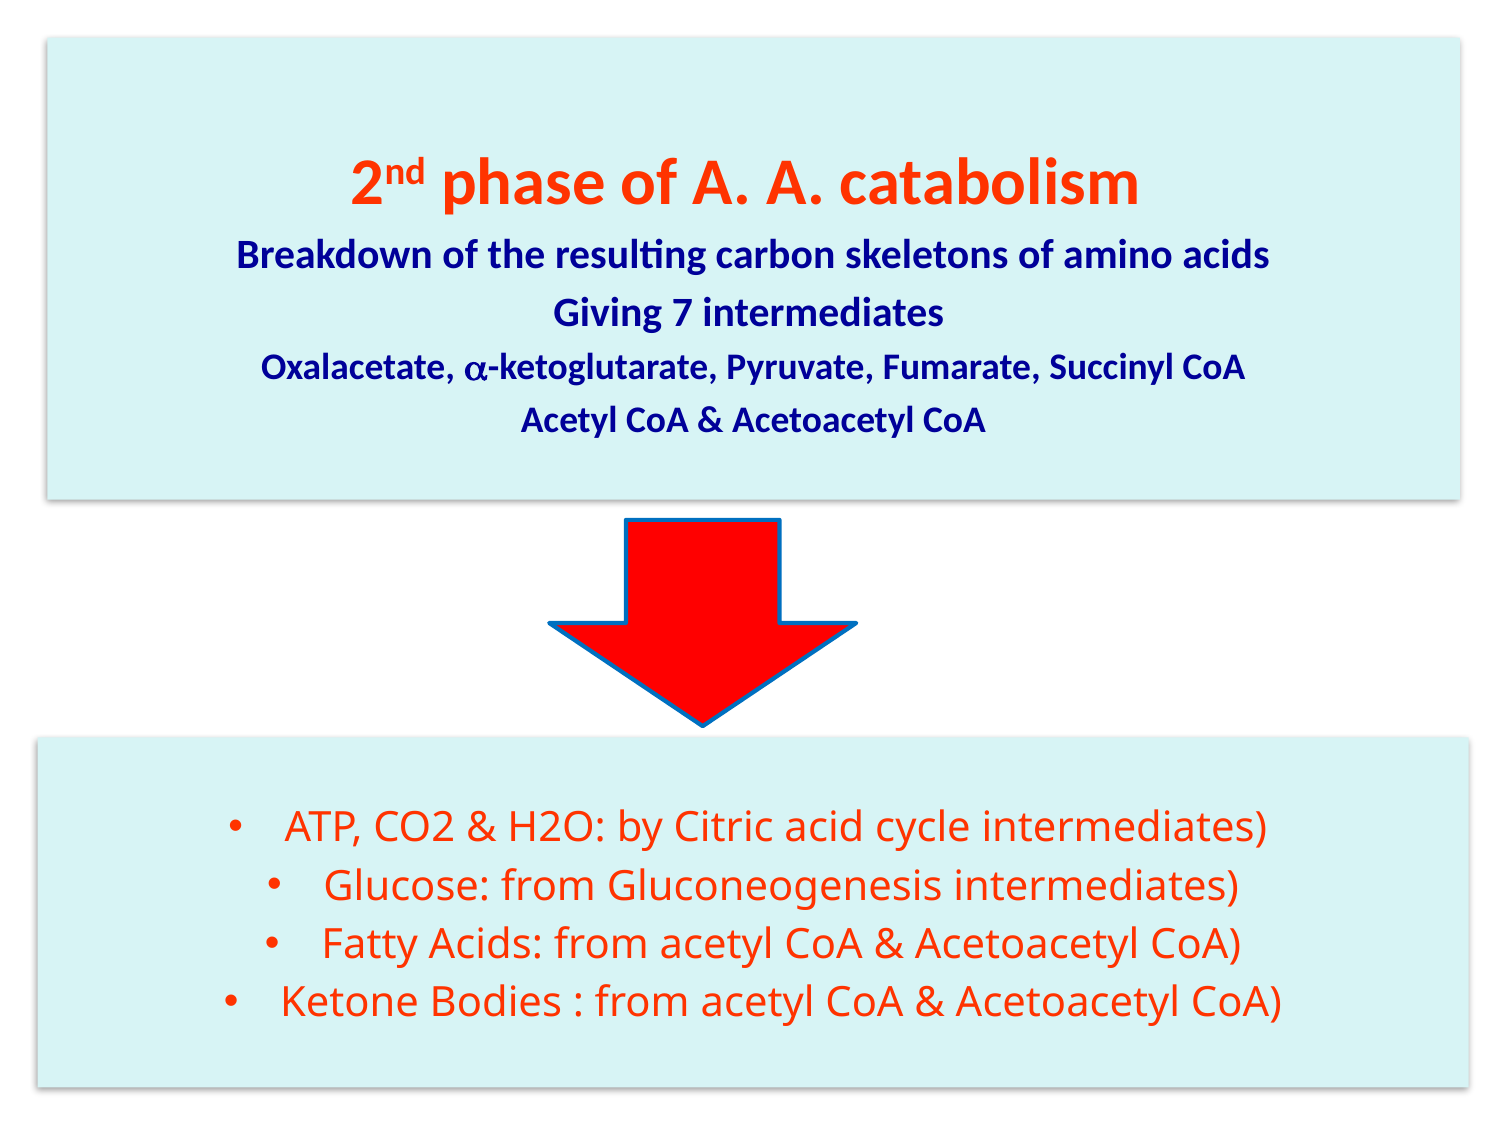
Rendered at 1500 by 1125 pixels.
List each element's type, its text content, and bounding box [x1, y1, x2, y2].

list ATP, CO2 & H2O: by Citric acid cycle intermediates) Glucose: from Gluconeogenesis intermediates) Fatty Acids: from acetyl CoA & Acetoacetyl CoA) Ketone Bodies : from acetyl CoA & Acetoacetyl CoA) [37, 737, 1469, 1088]
text_box 2nd phase of A. A. catabolism Breakdown of the resulting carbon skeletons of amino acids Giving 7 intermediates Oxalacetate, a-ketoglutarate, Pyruvate, Fumarate, Succinyl CoA Acetyl CoA & Acetoacetyl CoA [47, 37, 1461, 500]
text_box [547, 517, 859, 728]
